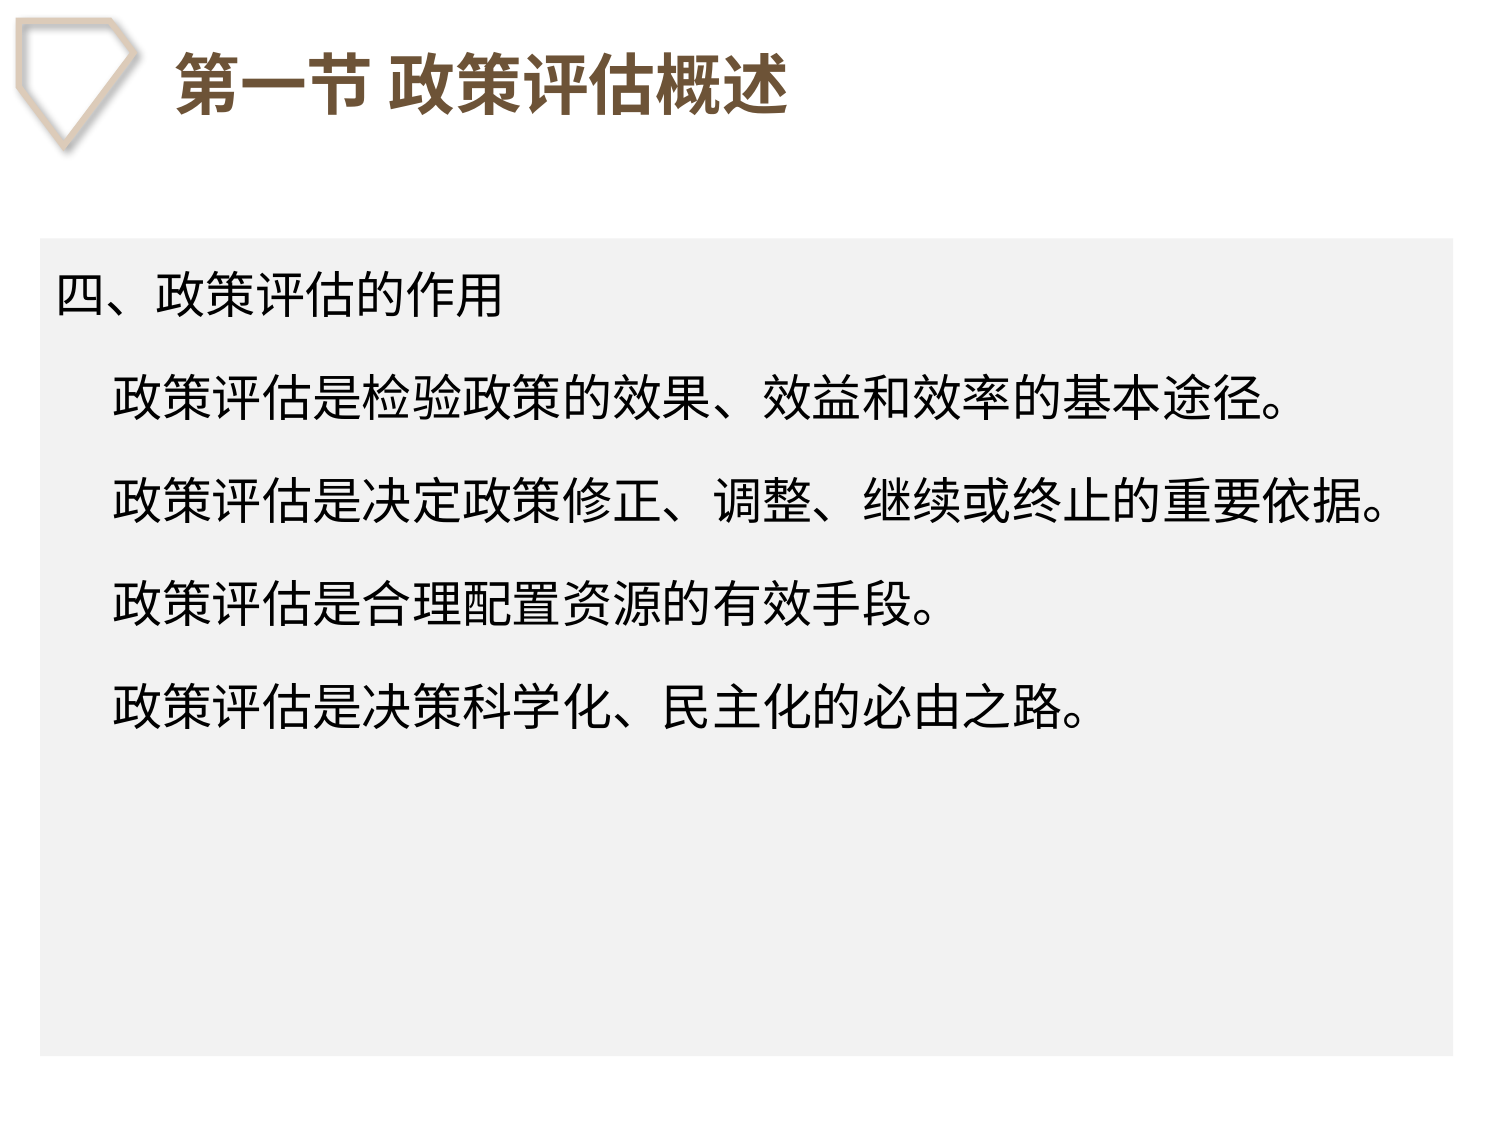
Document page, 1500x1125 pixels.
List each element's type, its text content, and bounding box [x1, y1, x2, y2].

list 四、政策评估的作用 政策评估是检验政策的效果、效益和效率的基本途径。 政策评估是决定政策修正、调整、继续或终止的重要依据。 政策评估是合理配置资源的有效手段。 政策评估是决策科学化、民主化的必由之路。 [40, 238, 1454, 1057]
title 第一节 政策评估概述 [158, 18, 1456, 159]
